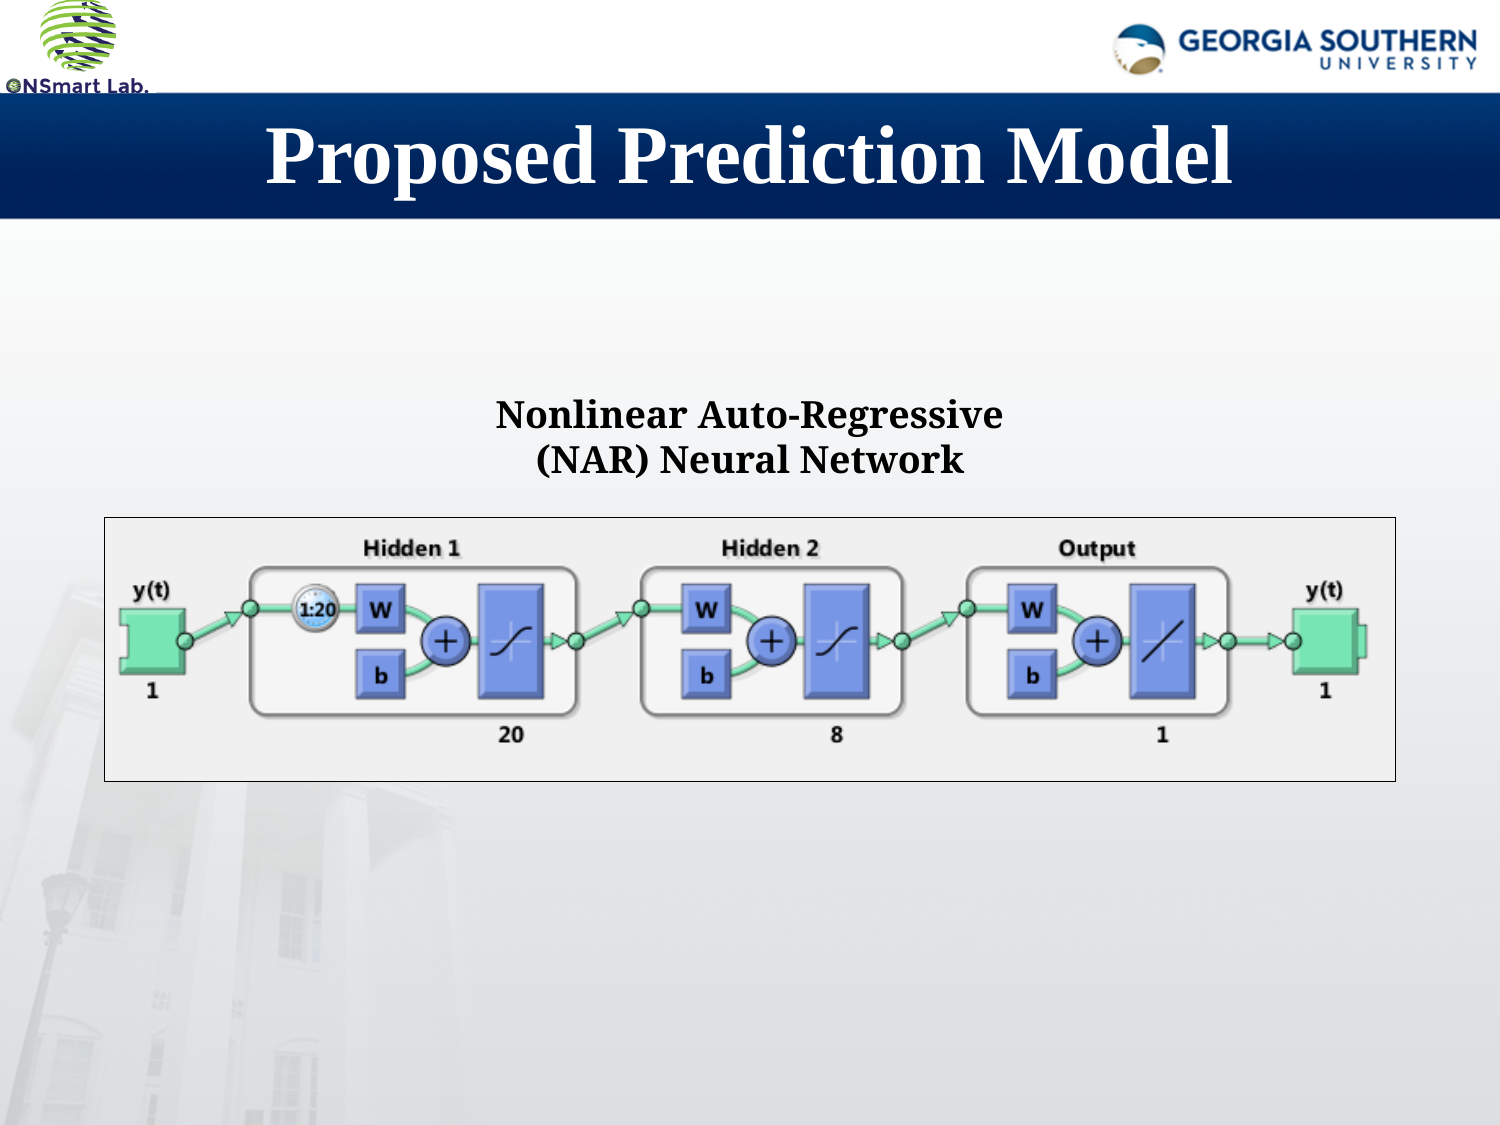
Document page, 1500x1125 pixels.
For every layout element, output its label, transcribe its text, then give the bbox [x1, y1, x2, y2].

title Proposed Prediction Model [75, 56, 1425, 244]
picture [0, 0, 1500, 1125]
text_box Nonlinear Auto-Regressive (NAR) Neural Network [458, 383, 1041, 489]
